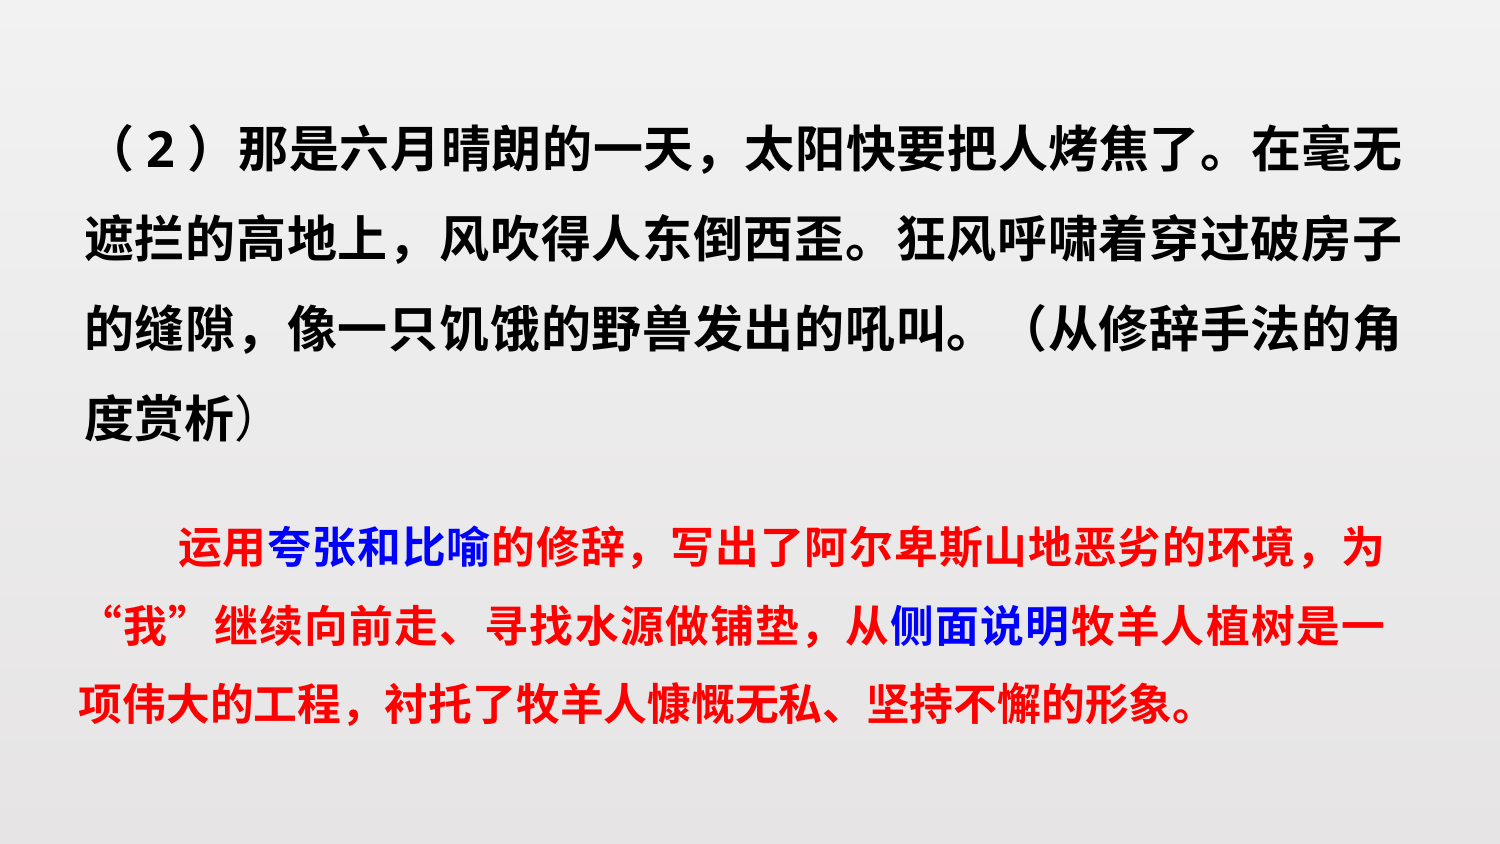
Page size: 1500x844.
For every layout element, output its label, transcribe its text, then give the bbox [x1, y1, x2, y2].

text_box 运用夸张和比喻的修辞，写出了阿尔卑斯山地恶劣的环境，为“我”继续向前走、寻找水源做铺垫，从侧面说明牧羊人植树是一项伟大的工程，衬托了牧羊人慷慨无私、坚持不懈的形象。 [67, 487, 1397, 744]
list （2）那是六月晴朗的一天，太阳快要把人烤焦了。在毫无遮拦的高地上，风吹得人东倒西歪。狂风呼啸着穿过破房子的缝隙，像一只饥饿的野兽发出的吼叫。（从修辞手法的角度赏析） [72, 81, 1414, 454]
